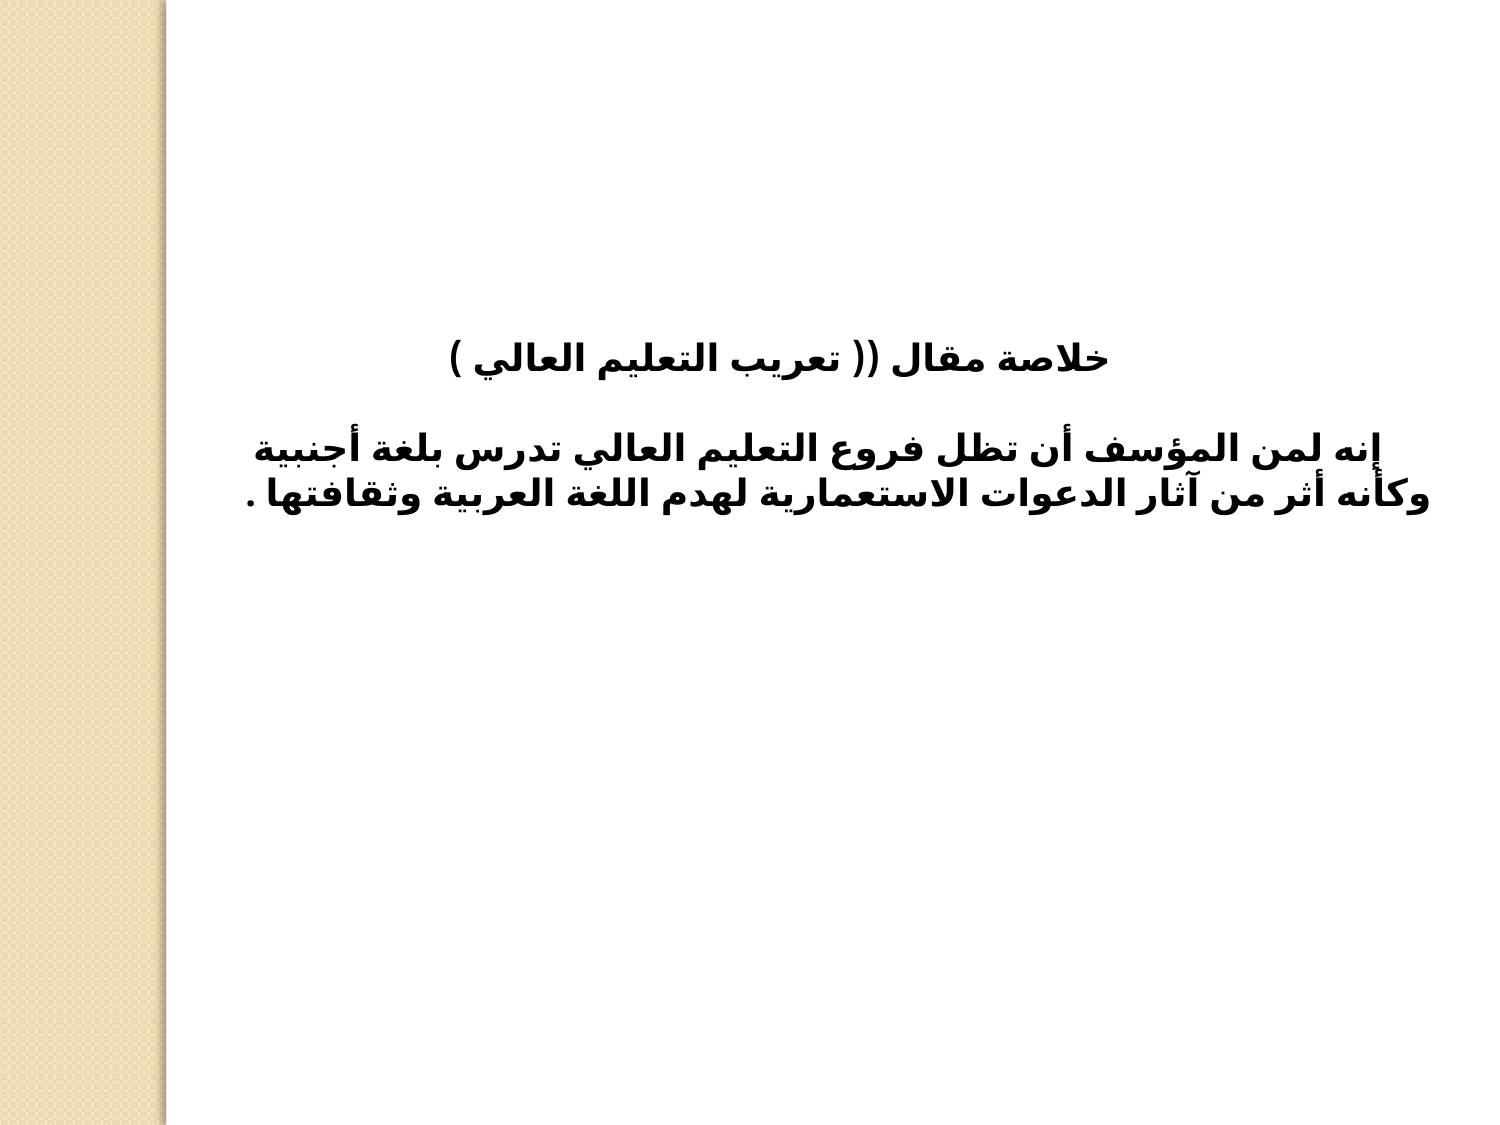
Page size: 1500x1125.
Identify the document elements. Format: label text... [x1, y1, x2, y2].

text_box خلاصة مقال (( تعريب التعليم العالي ) إنه لمن المؤسف أن تظل فروع التعليم العالي تدرس بلغة أجنبية وكأنه أثر من آثار الدعوات الاستعمارية لهدم اللغة العربية وثقافتها . [171, 326, 1447, 521]
